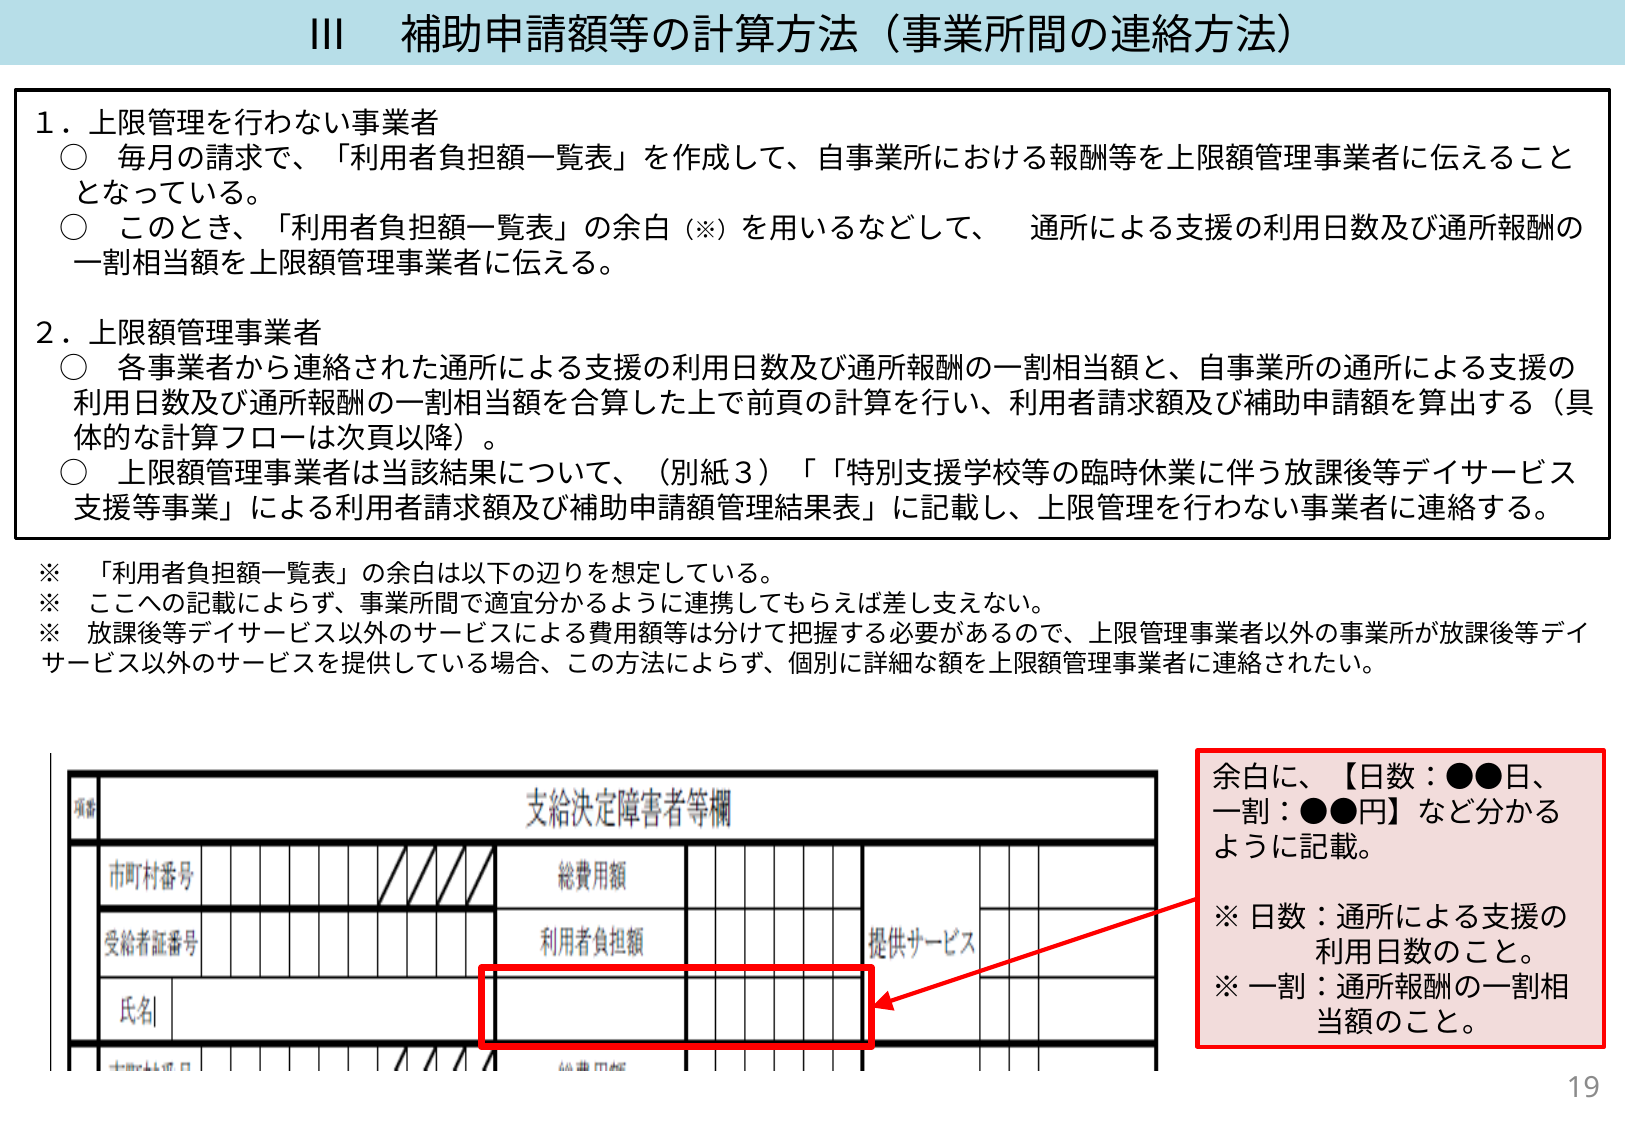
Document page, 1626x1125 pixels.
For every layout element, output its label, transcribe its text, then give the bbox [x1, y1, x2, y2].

picture [50, 753, 1186, 1071]
text_box 余白に、【日数：●●日、一割：●●円】など分かるように記載。 ※日数：通所による支援の利用日数のこと。 ※一割：通所報酬の一割相当額のこと。 [1195, 748, 1606, 1049]
text_box ※ 「利用者負担額一覧表」の余白は以下の辺りを想定している。 ※ ここへの記載によらず、事業所間で適宜分かるように連携してもらえば差し支えない。 ※ 放課後等デイサービス以外のサービスによる費用額等は分けて把握する必要があるので、上限管理事業者以外の事業所が放課後等デイサービス以外のサービスを提供している場合、この方法によらず、個別に詳細な額を上限額管理事業者に連絡されたい。 [0, 550, 1608, 686]
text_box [871, 898, 1198, 1008]
text_box １．上限管理を行わない事業者 ○ 毎月の請求で、「利用者負担額一覧表」を作成して、自事業所における報酬等を上限額管理事業者に伝えることとなっている。 ○ このとき、「利用者負担額一覧表」の余白（※）を用いるなどして、 通所による支援の利用日数及び通所報酬の一割相当額を上限額管理事業者に伝える。 ２．上限額管理事業者 ○ 各事業者から連絡された通所による支援の利用日数及び通所報酬の一割相当額と、自事業所の通所による支援の利用日数及び通所報酬の一割相当額を合算した上で前頁の計算を行い、利用者請求額及び補助申請額を算出する（具体的な計算フローは次頁以降）。 ○ 上限額管理事業者は当該結果について、（別紙３）「「特別支援学校等の臨時休業に伴う放課後等デイサービス支援等事業」による利用者請求額及び補助申請額管理結果表」に記載し、上限管理を行わない事業者に連絡する。 [13, 88, 1612, 541]
text_box Ⅲ 補助申請額等の計算方法（事業所間の連絡方法） [0, 0, 1625, 67]
slide_number 18 [1235, 1058, 1616, 1119]
